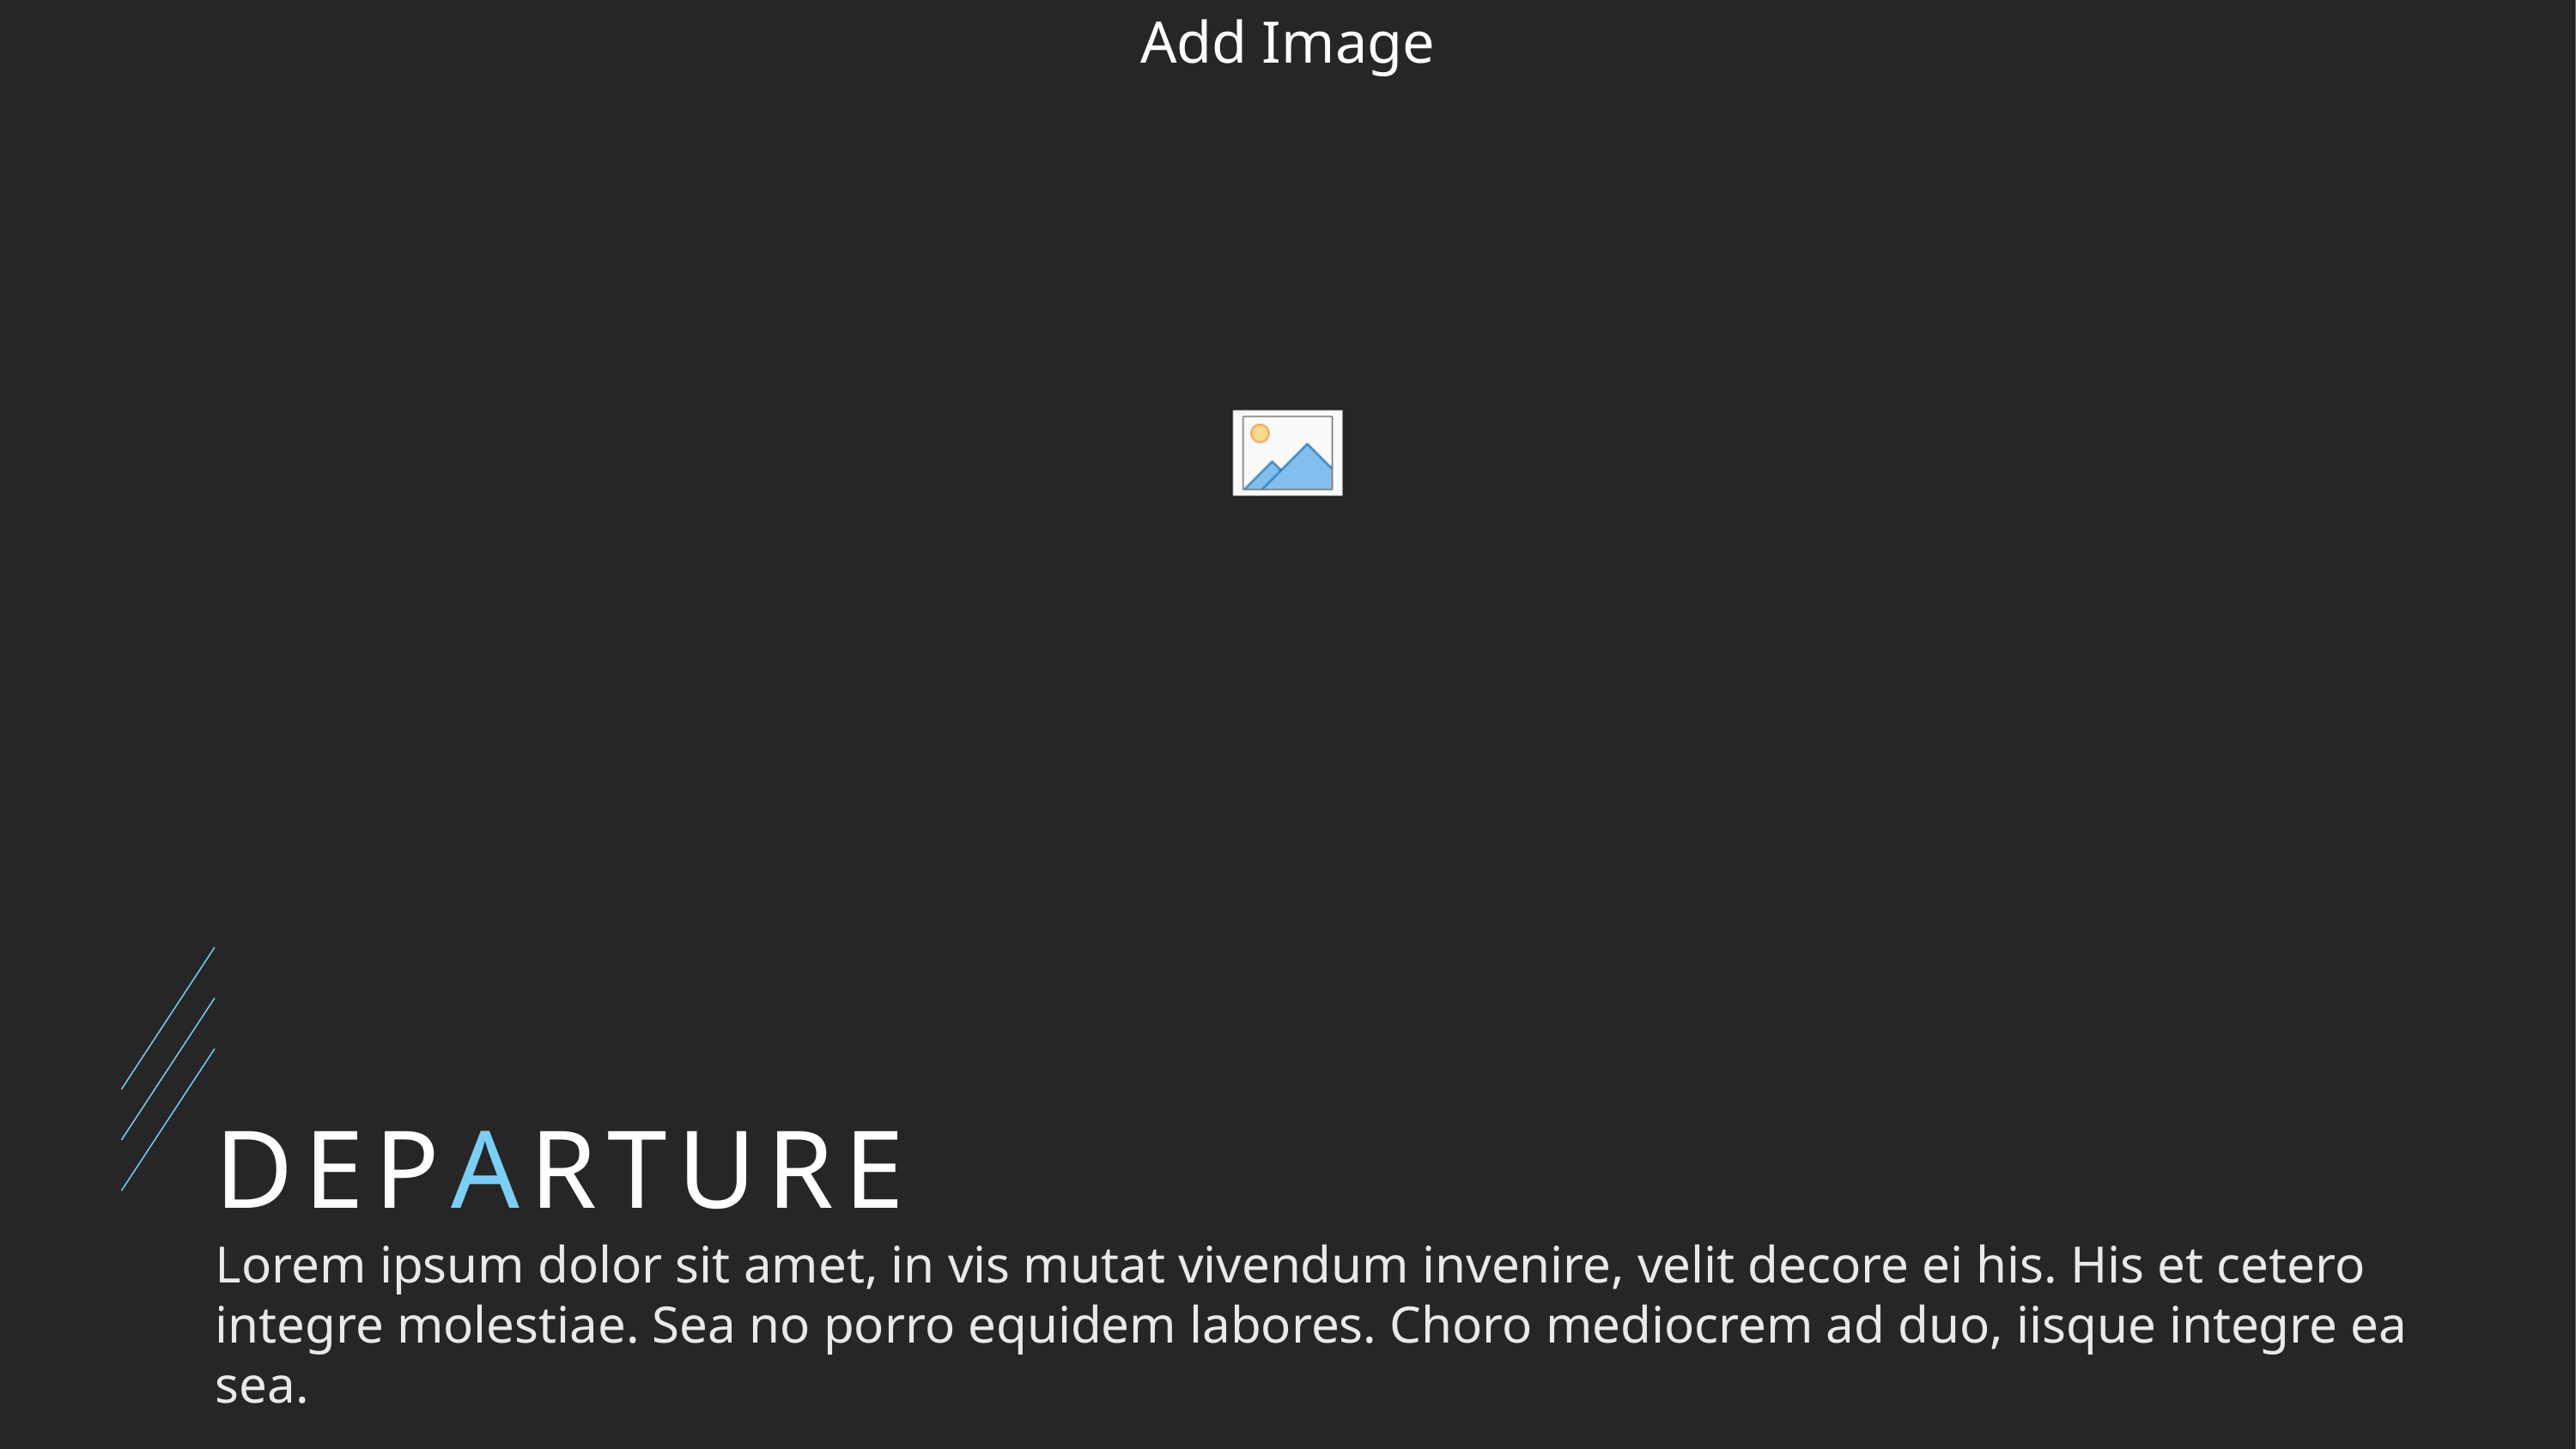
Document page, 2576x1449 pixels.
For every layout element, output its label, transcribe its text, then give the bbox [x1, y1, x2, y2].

list Lorem ipsum dolor sit amet, in vis mutat vivendum invenire, velit decore ei his. His et cetero integre molestiae. Sea no porro equidem labores. Choro mediocrem ad duo, iisque integre ea sea. [192, 1221, 2475, 1394]
picture [0, 0, 2576, 907]
title DEPARTURE [192, 1088, 2475, 1221]
